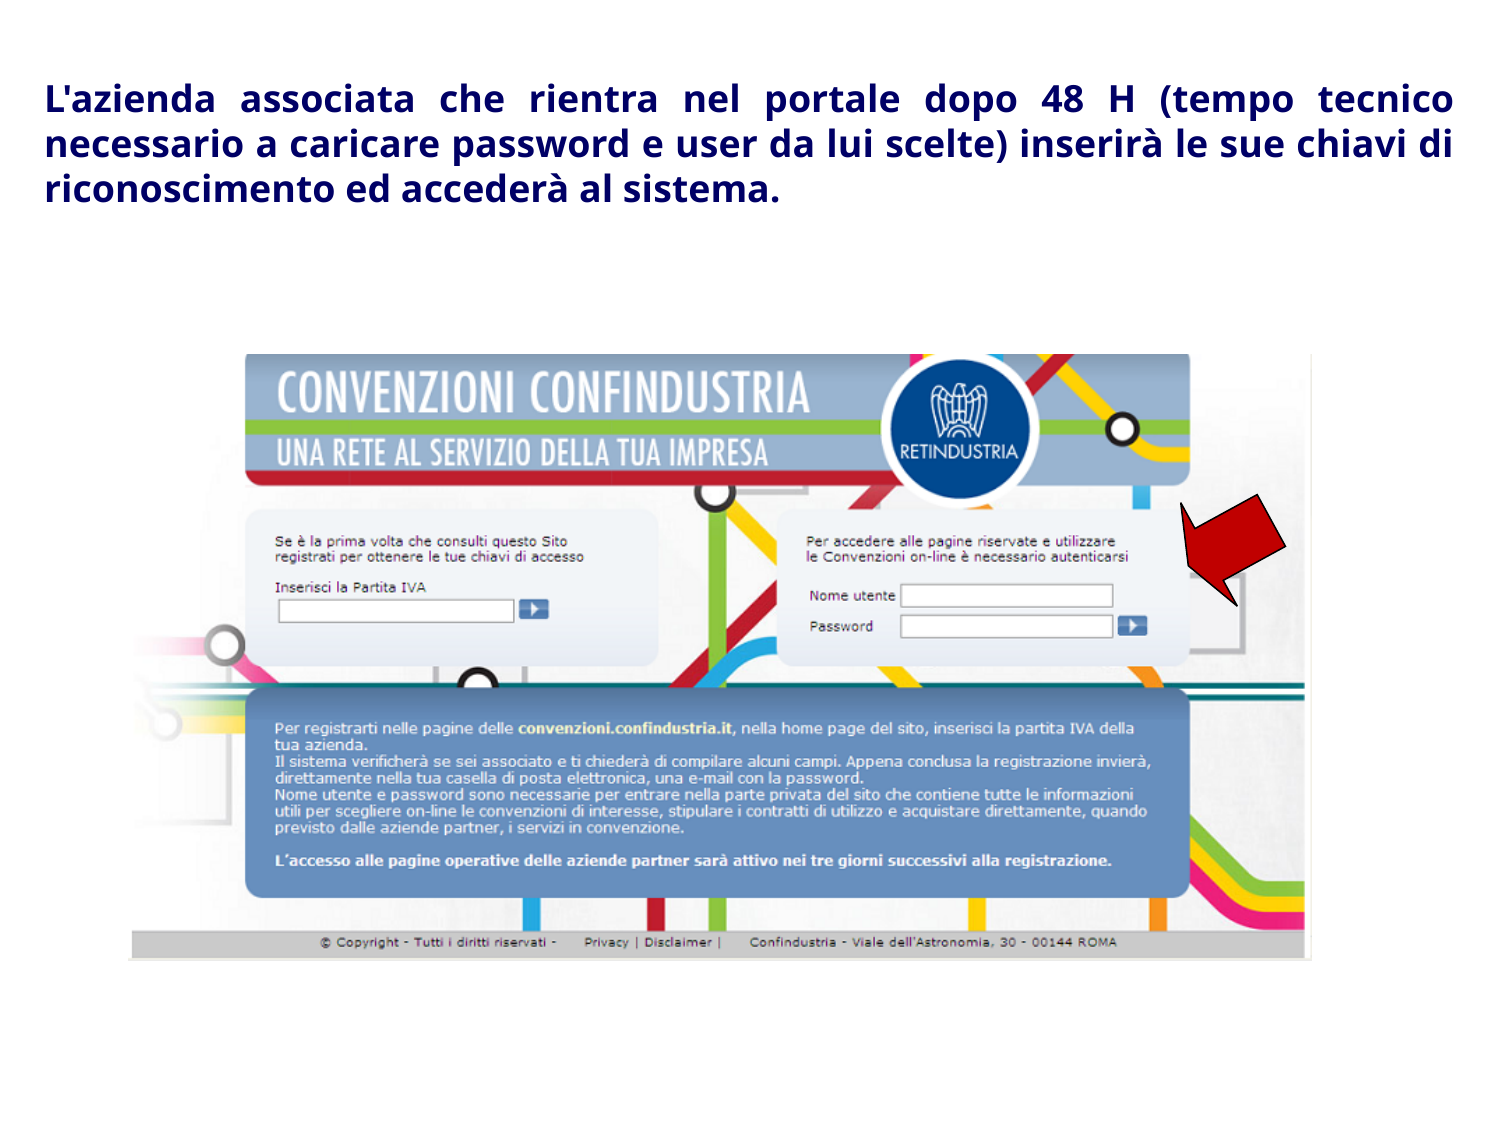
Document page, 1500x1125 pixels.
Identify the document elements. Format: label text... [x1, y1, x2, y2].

picture [128, 354, 1312, 962]
text_box L'azienda associata che rientra nel portale dopo 48 H (tempo tecnico necessario a caricare password e user da lui scelte) inserirà le sue chiavi di riconoscimento ed accederà al sistema. [29, 67, 1471, 218]
